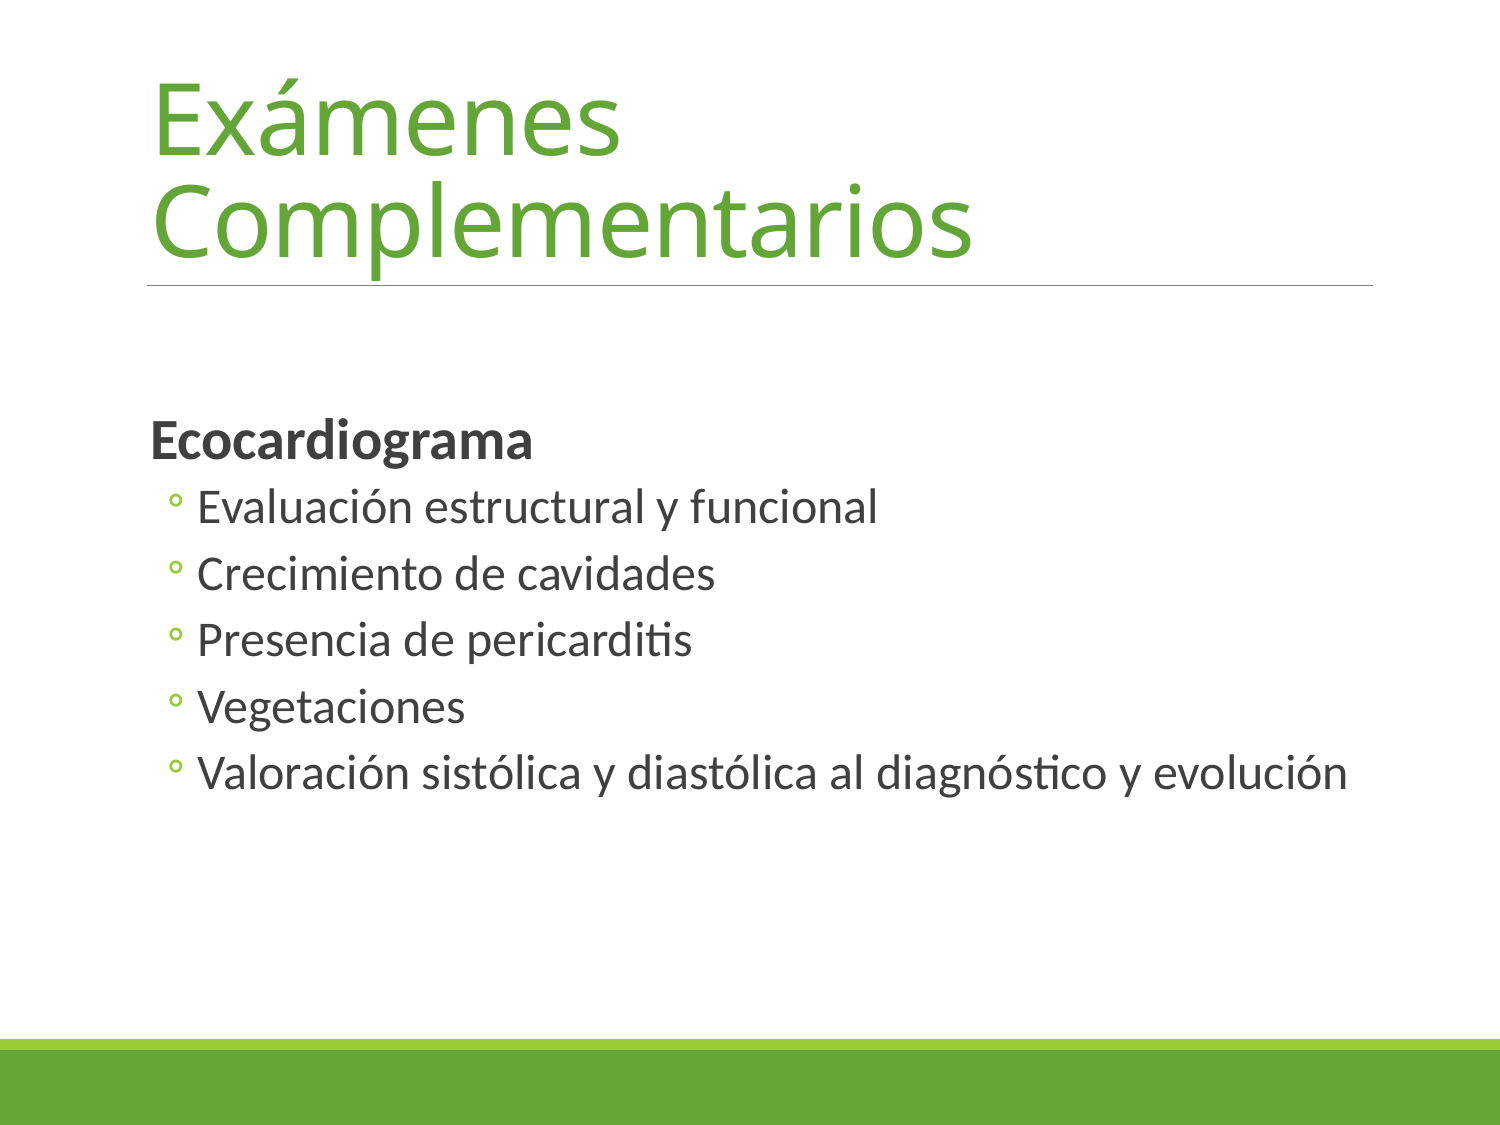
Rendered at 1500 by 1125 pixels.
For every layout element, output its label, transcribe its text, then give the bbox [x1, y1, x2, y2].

list Ecocardiograma Evaluación estructural y funcional Crecimiento de cavidades Presencia de pericarditis Vegetaciones Valoración sistólica y diastólica al diagnóstico y evolución [135, 302, 1373, 963]
title Exámenes Complementarios [135, 47, 1373, 285]
